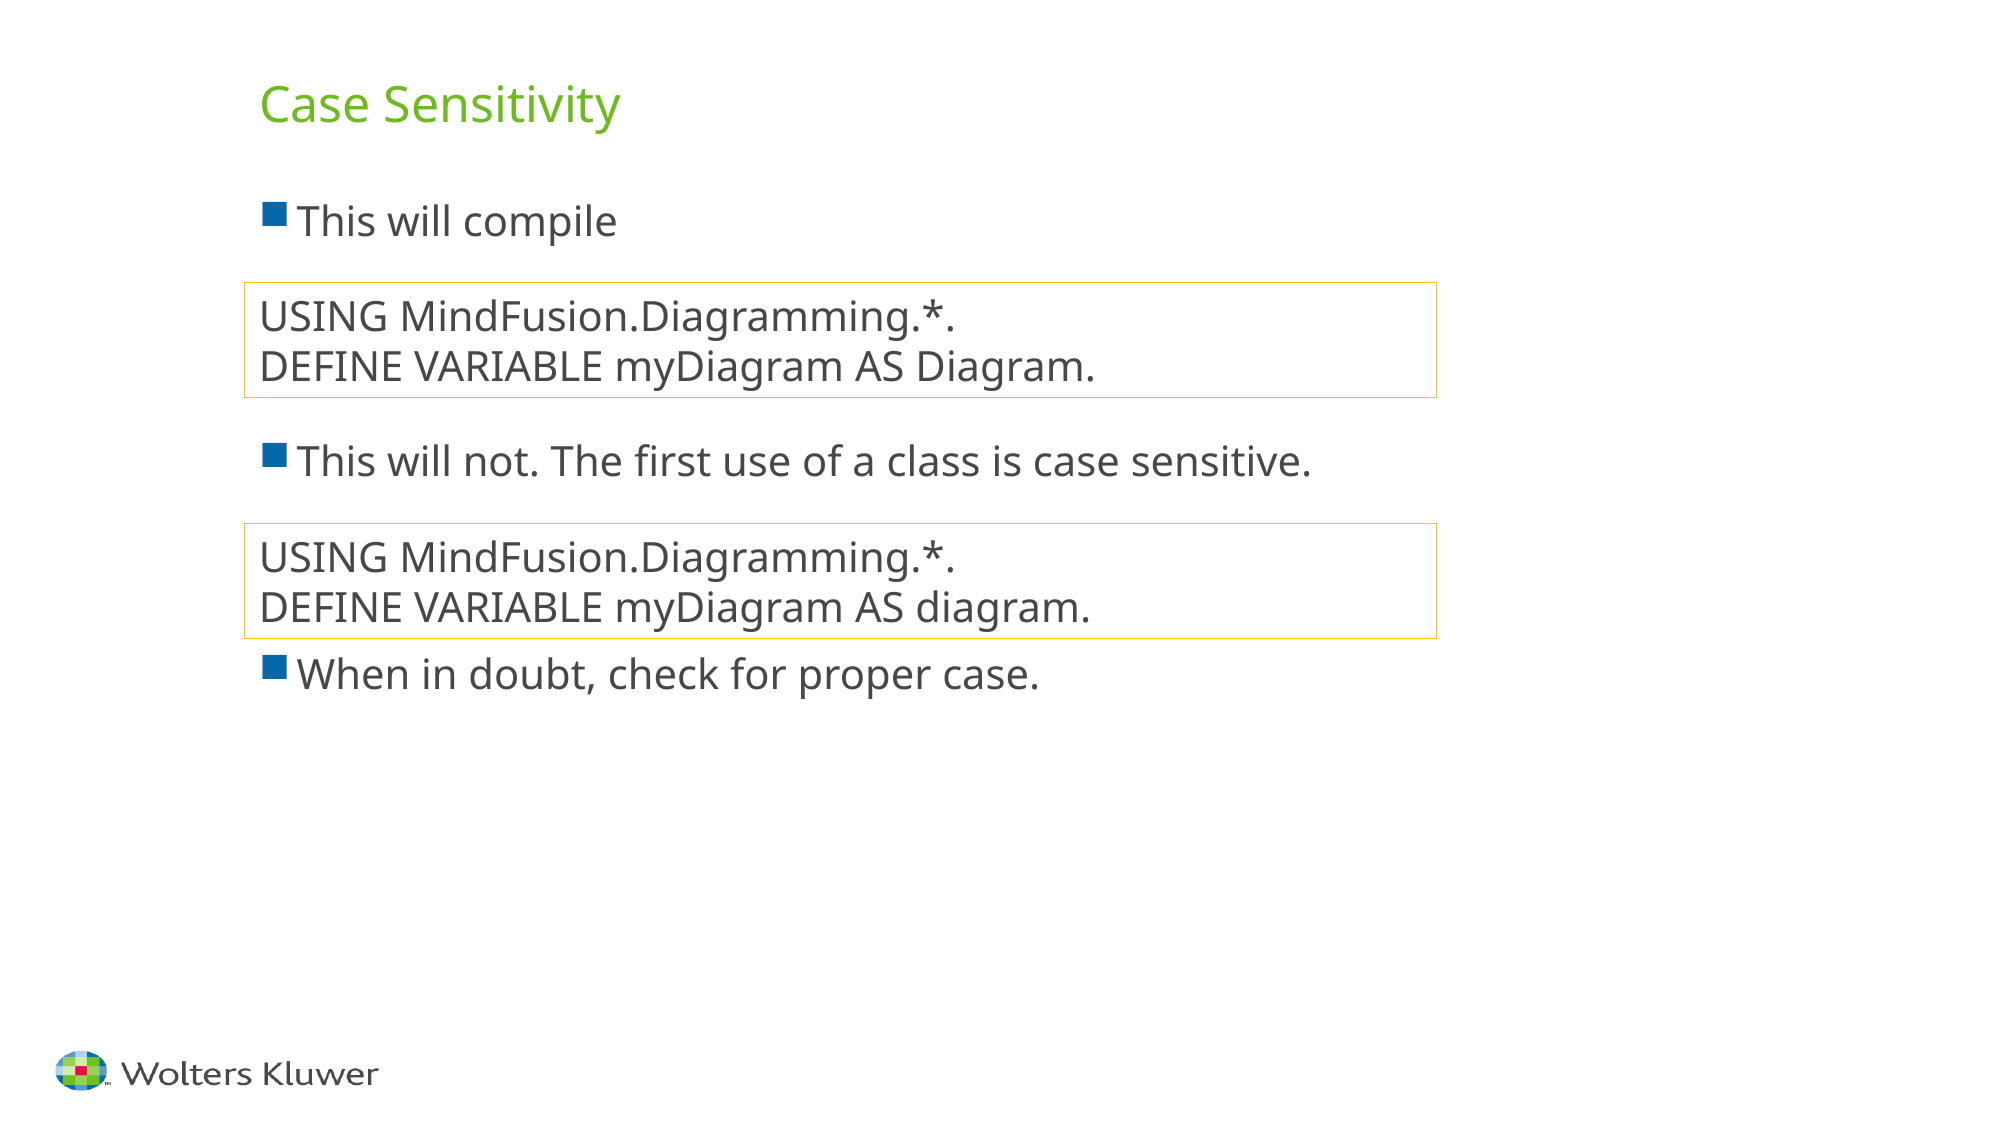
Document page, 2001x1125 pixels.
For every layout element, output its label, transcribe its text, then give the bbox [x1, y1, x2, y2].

text_box USING MindFusion.Diagramming.*. DEFINE VARIABLE myDiagram AS diagram. [244, 523, 1437, 639]
title Case Sensitivity [243, 63, 1695, 141]
list This will compile This will not. The first use of a class is case sensitive. When in doubt, check for proper case. [243, 186, 1695, 1000]
text_box USING MindFusion.Diagramming.*. DEFINE VARIABLE myDiagram AS Diagram. [244, 282, 1437, 398]
